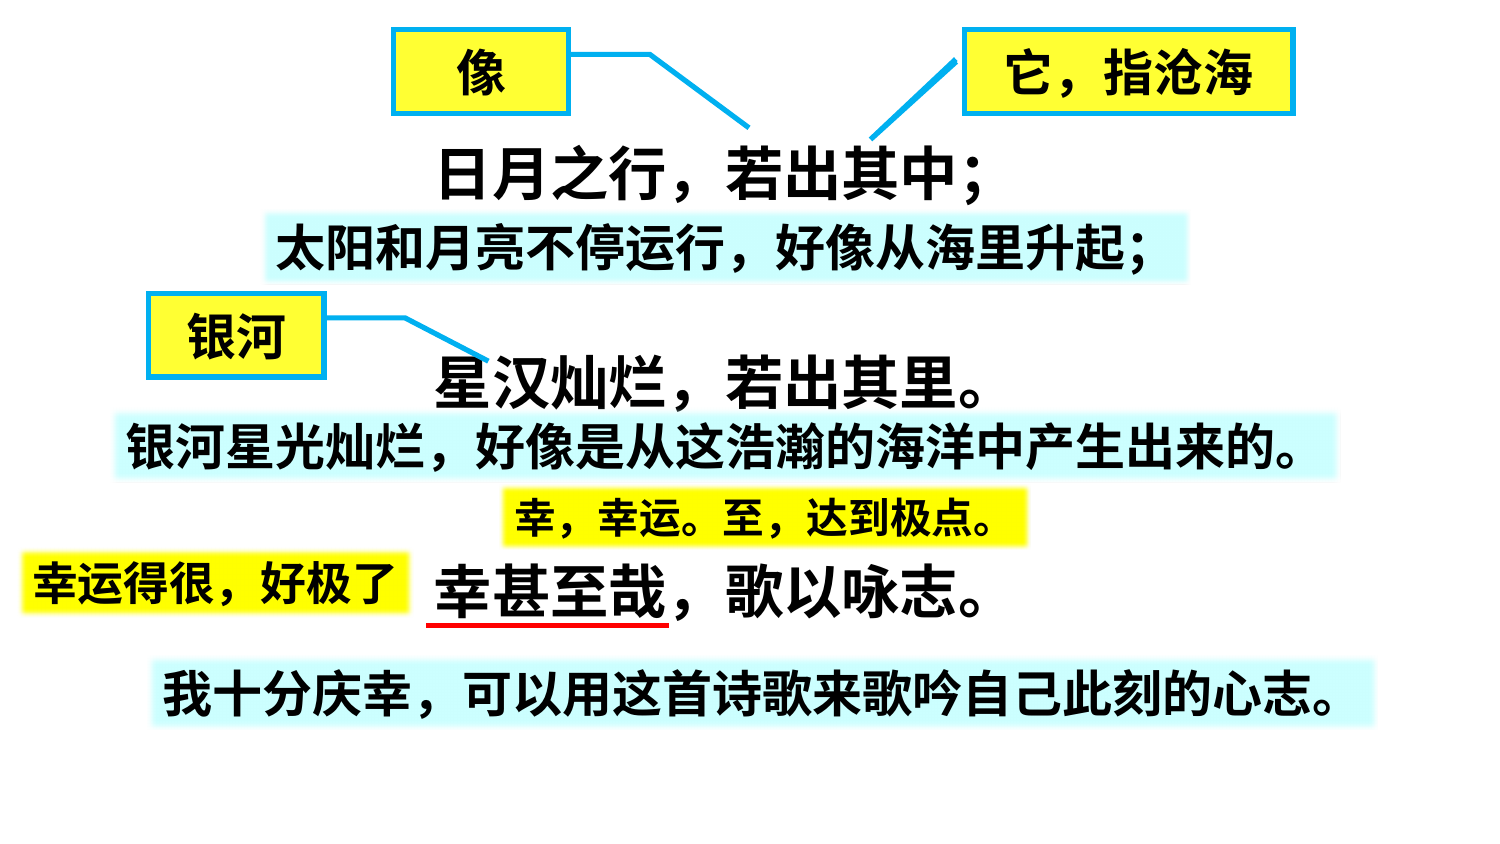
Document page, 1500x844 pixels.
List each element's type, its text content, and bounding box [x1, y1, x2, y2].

text_box 它，指沧海 [963, 29, 1294, 115]
text_box 像 [392, 29, 750, 129]
text_box 幸，幸运。至，达到极点。 [507, 492, 1024, 543]
text_box 日月之行，若出其中； 星汉灿烂，若出其里。 幸甚至哉，歌以咏志。 [350, 115, 1101, 212]
text_box 日月之行，若出其中； 星汉灿烂，若出其里。 幸甚至哉，歌以咏志。 [350, 284, 1101, 409]
text_box 银河 [148, 292, 489, 378]
text_box 它，指沧海 [869, 58, 957, 141]
text_box 日月之行，若出其中； 星汉灿烂，若出其里。 幸甚至哉，歌以咏志。 [350, 483, 1101, 633]
text_box 我十分庆幸，可以用这首诗歌来歌吟自己此刻的心志。 [158, 665, 1369, 721]
text_box 银河星光灿烂，好像是从这浩瀚的海洋中产生出来的。 [121, 417, 1332, 475]
text_box 太阳和月亮不停运行，好像从海里升起； [270, 217, 1184, 279]
text_box 幸运得很，好极了 [26, 556, 405, 609]
